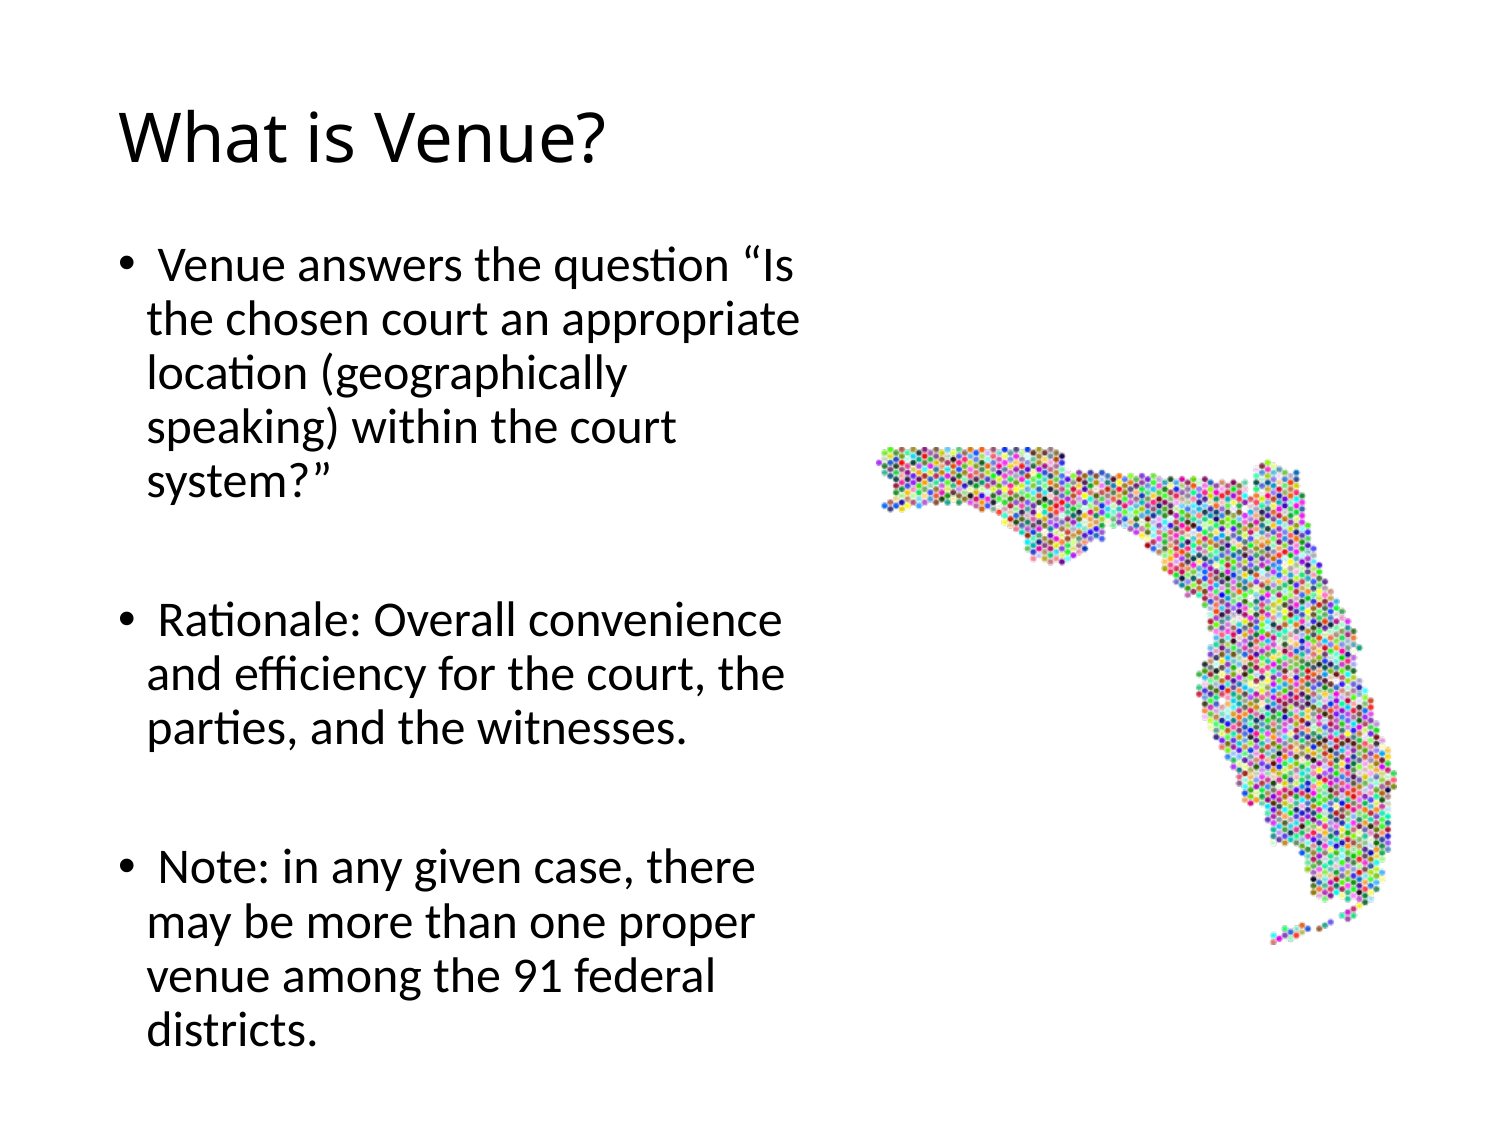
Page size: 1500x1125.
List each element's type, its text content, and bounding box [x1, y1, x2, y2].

title What is Venue? [102, 31, 1398, 250]
list Venue answers the question “Is the chosen court an appropriate location (geographically speaking) within the court system?” Rationale: Overall convenience and efficiency for the court, the parties, and the witnesses. Note: in any given case, there may be more than one proper venue among the 91 federal districts. [102, 250, 822, 946]
picture [876, 447, 1397, 945]
